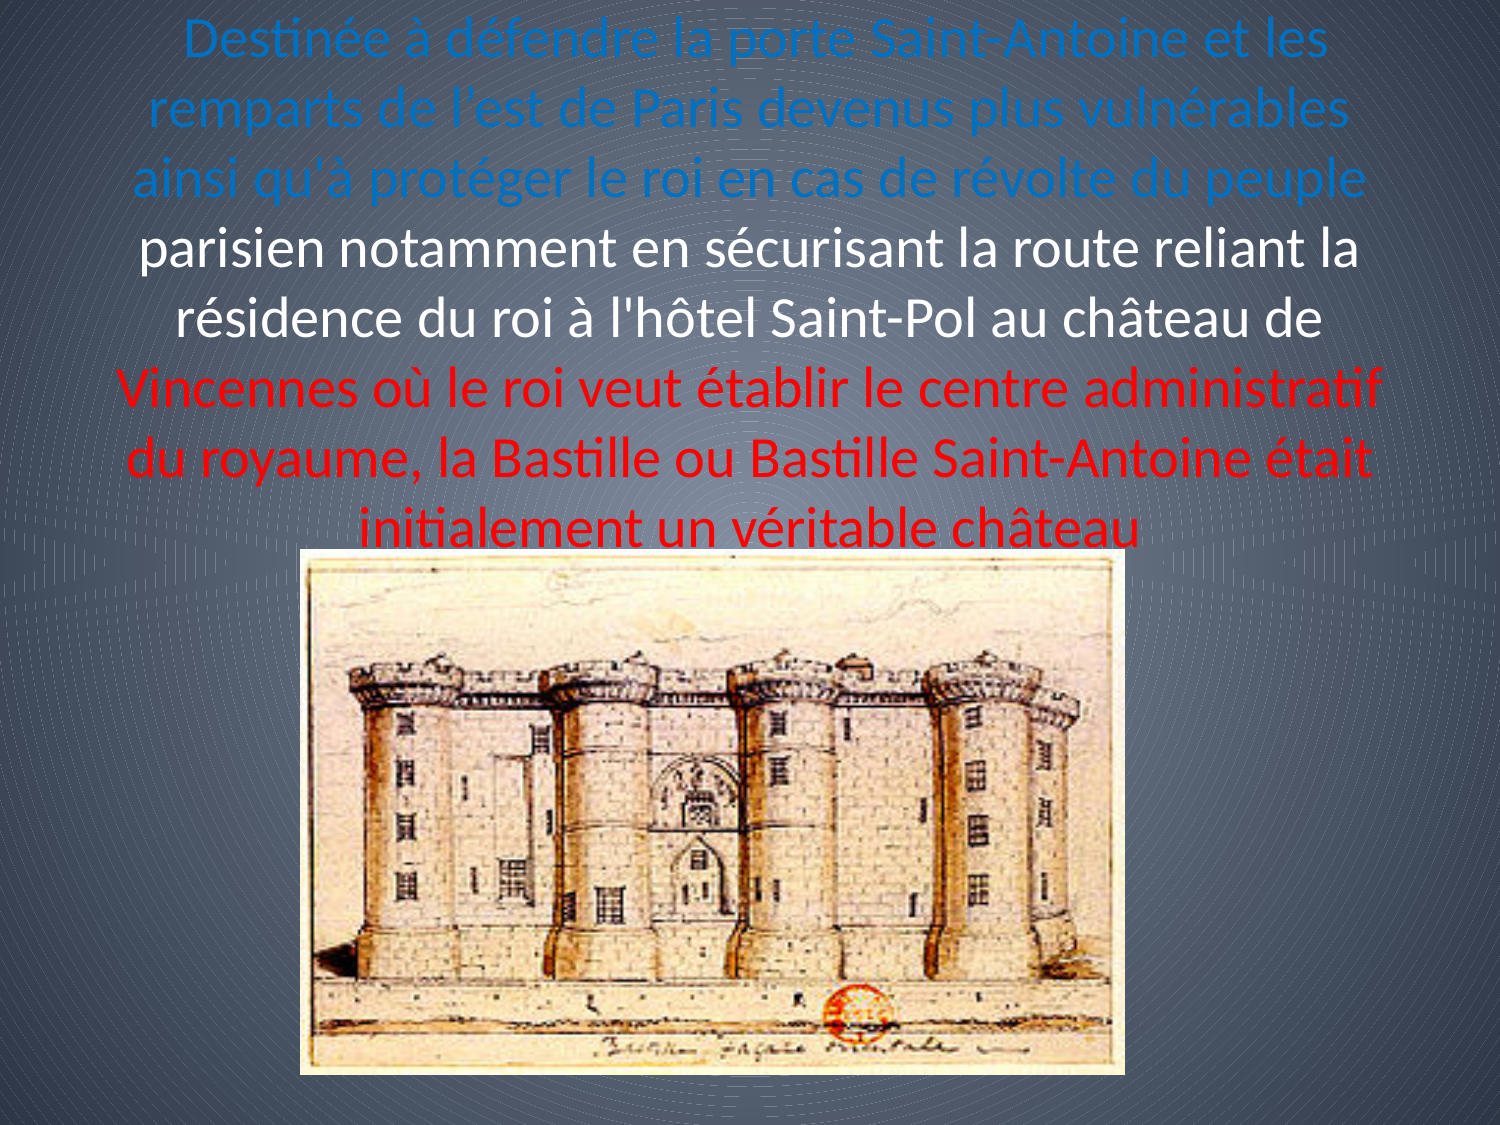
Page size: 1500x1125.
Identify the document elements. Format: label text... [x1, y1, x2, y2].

title Destinée à défendre la porte Saint-Antoine et les remparts de l’est de Paris devenus plus vulnérables ainsi qu'à protéger le roi en cas de révolte du peuple parisien notamment en sécurisant la route reliant la résidence du roi à l'hôtel Saint-Pol au château de Vincennes où le roi veut établir le centre administratif du royaume, la Bastille ou Bastille Saint-Antoine était initialement un véritable château [75, 45, 1425, 233]
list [299, 549, 1126, 1076]
